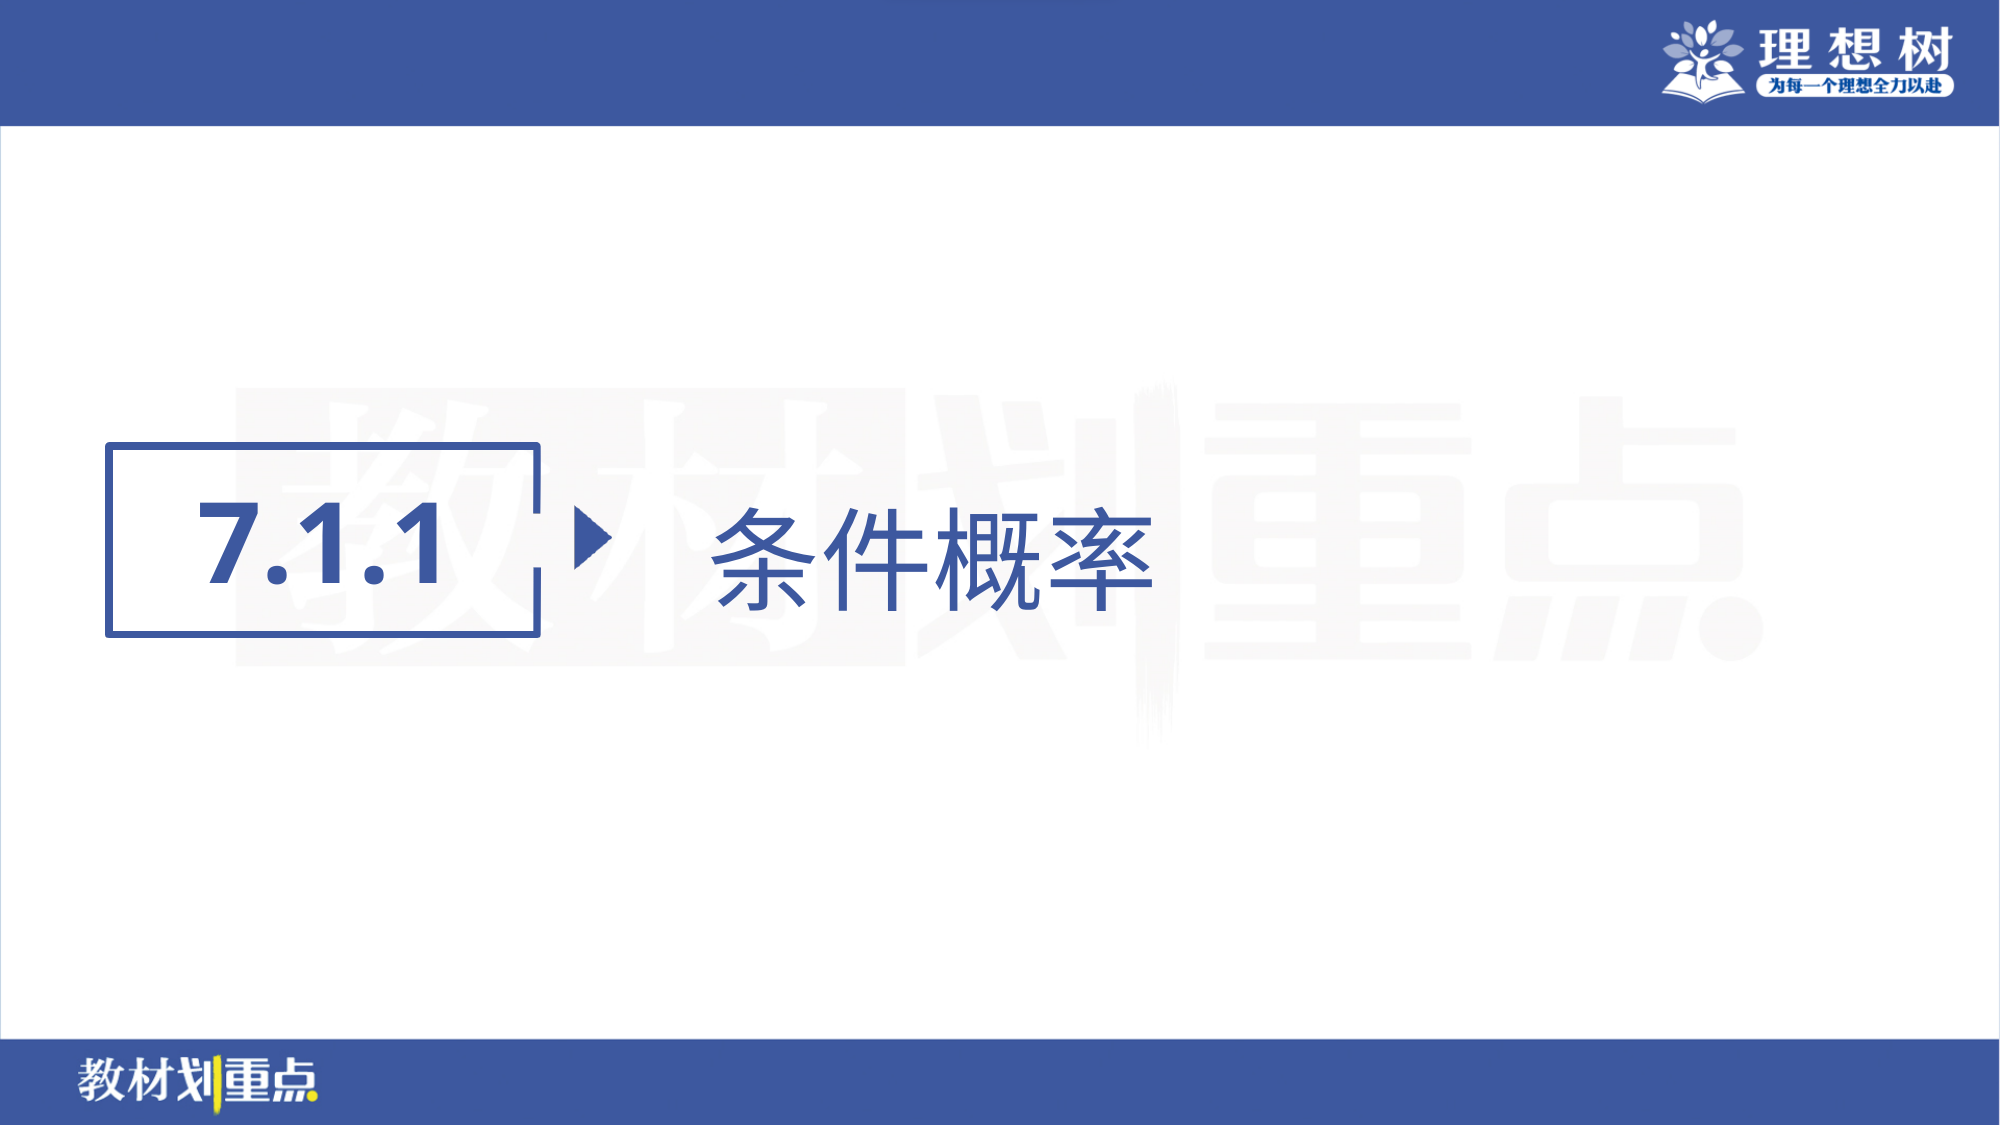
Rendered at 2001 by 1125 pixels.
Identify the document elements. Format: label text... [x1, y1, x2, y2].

picture [0, 0, 2000, 1125]
text_box 条件概率 [708, 424, 1967, 635]
